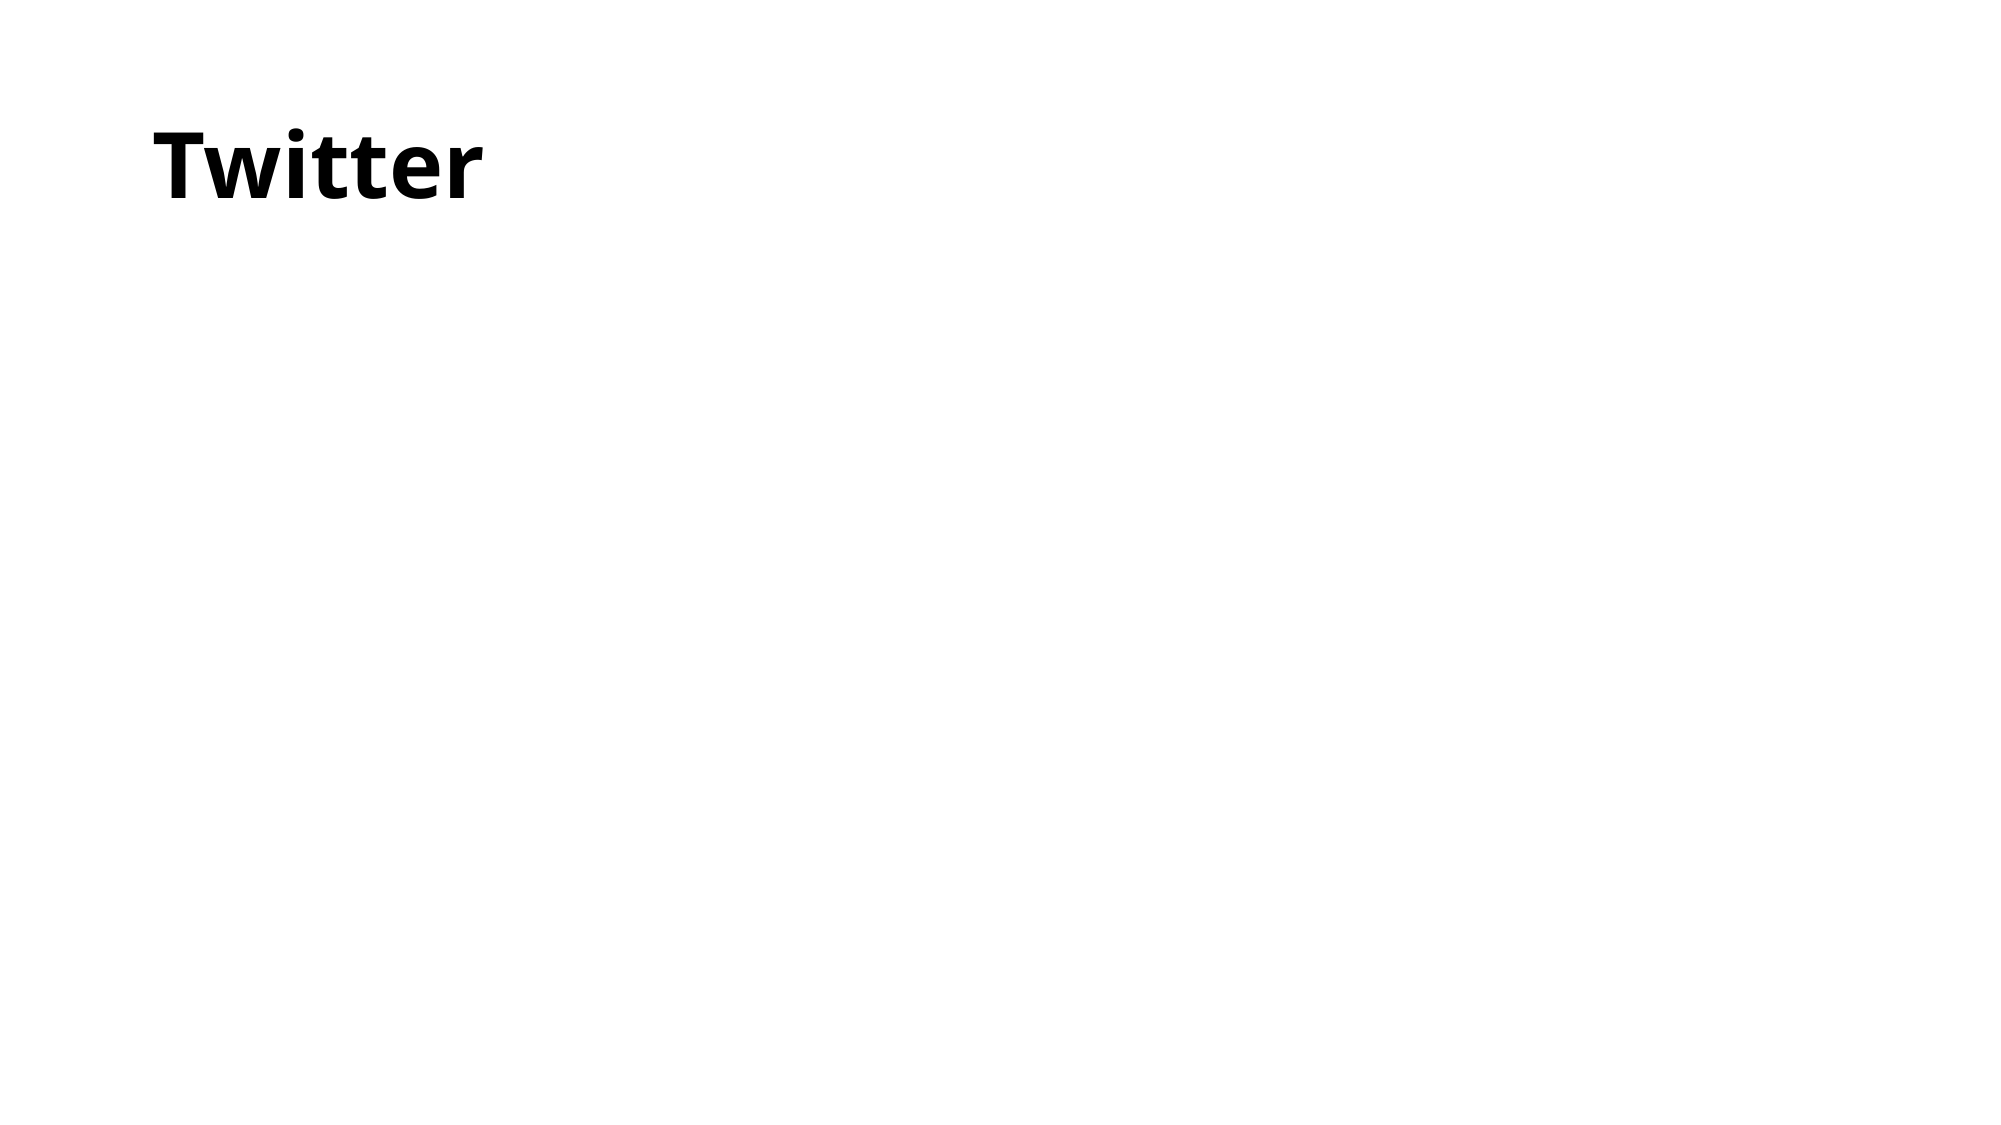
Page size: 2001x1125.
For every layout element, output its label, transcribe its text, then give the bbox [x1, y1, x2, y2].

title Twitter [137, 59, 1863, 278]
